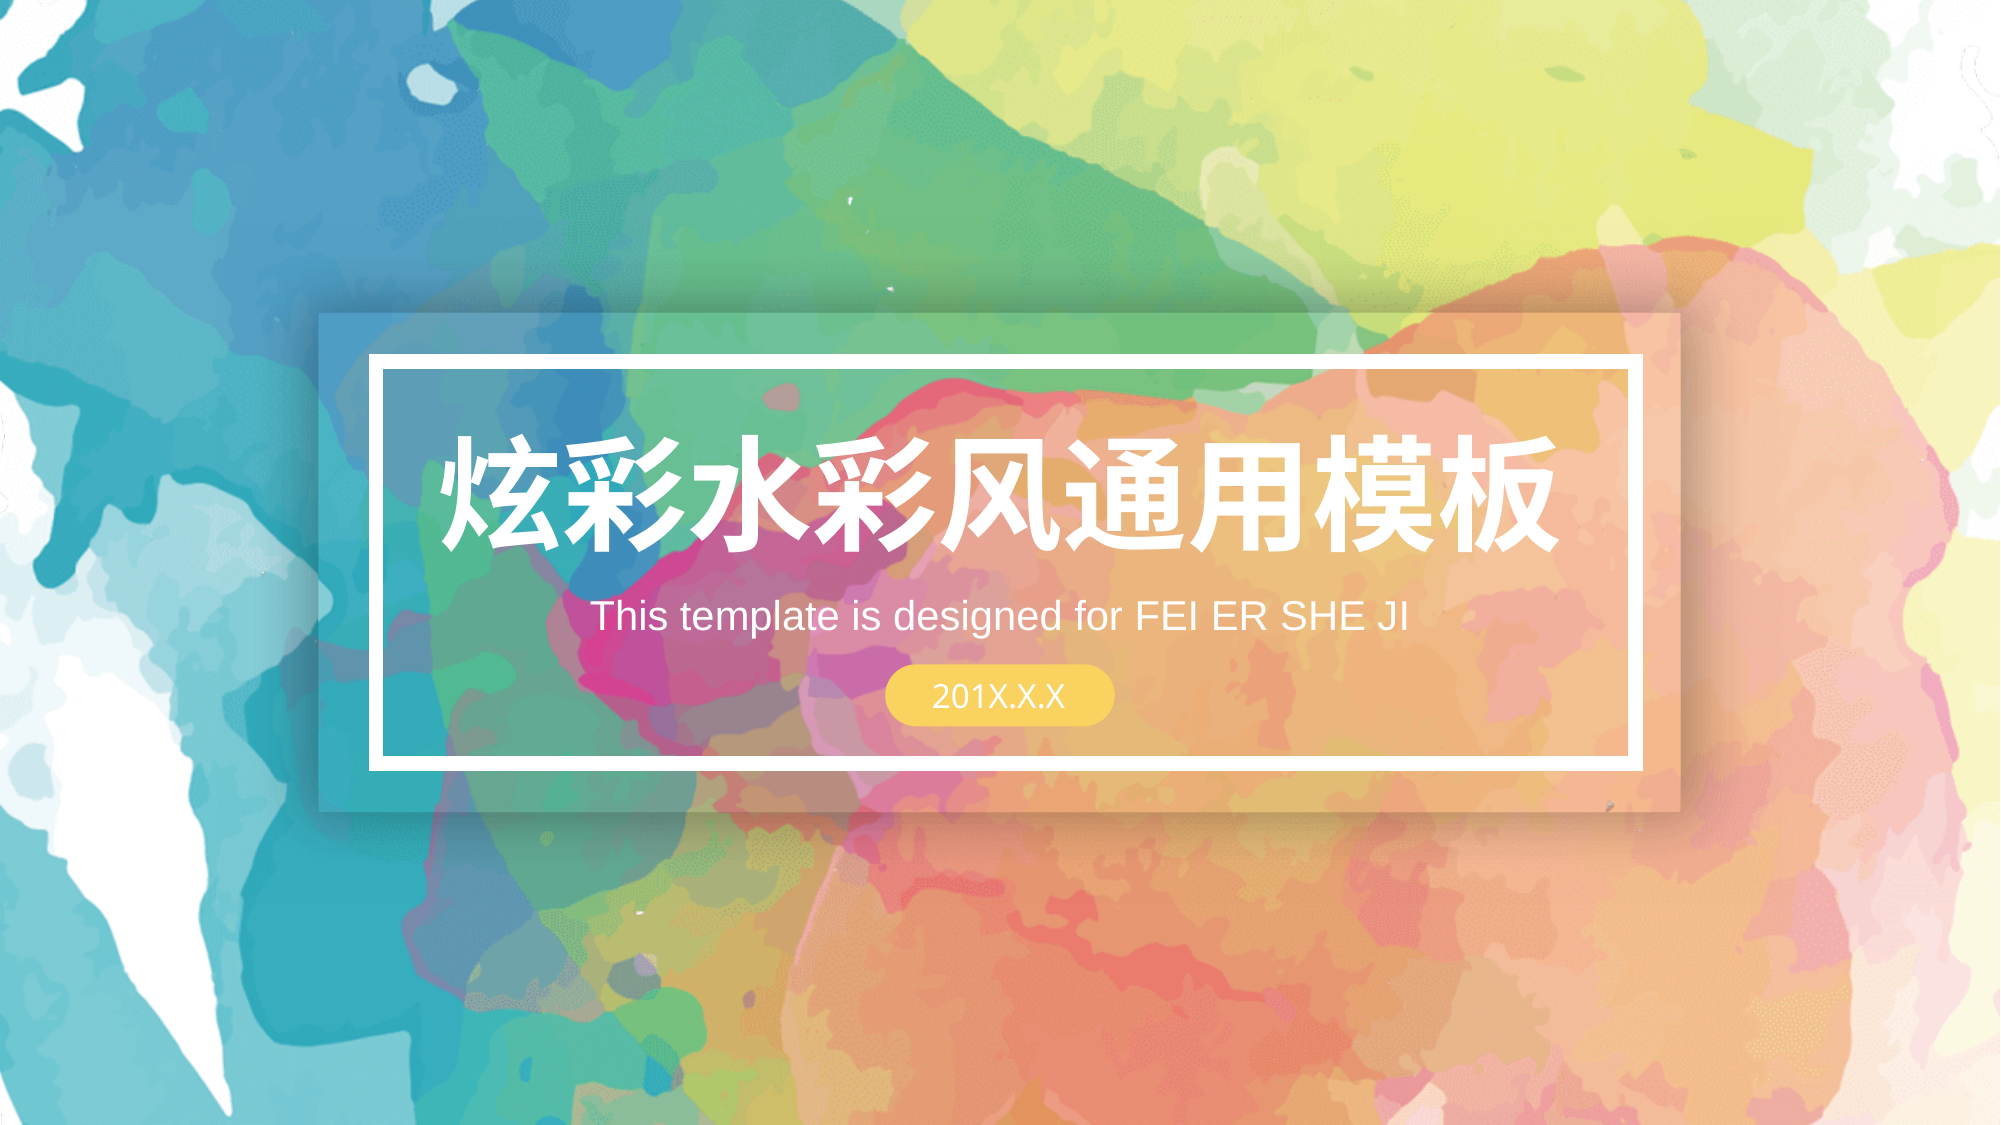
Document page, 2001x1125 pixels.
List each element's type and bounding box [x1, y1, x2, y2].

text_box [885, 664, 1115, 727]
picture [0, 0, 2000, 1125]
